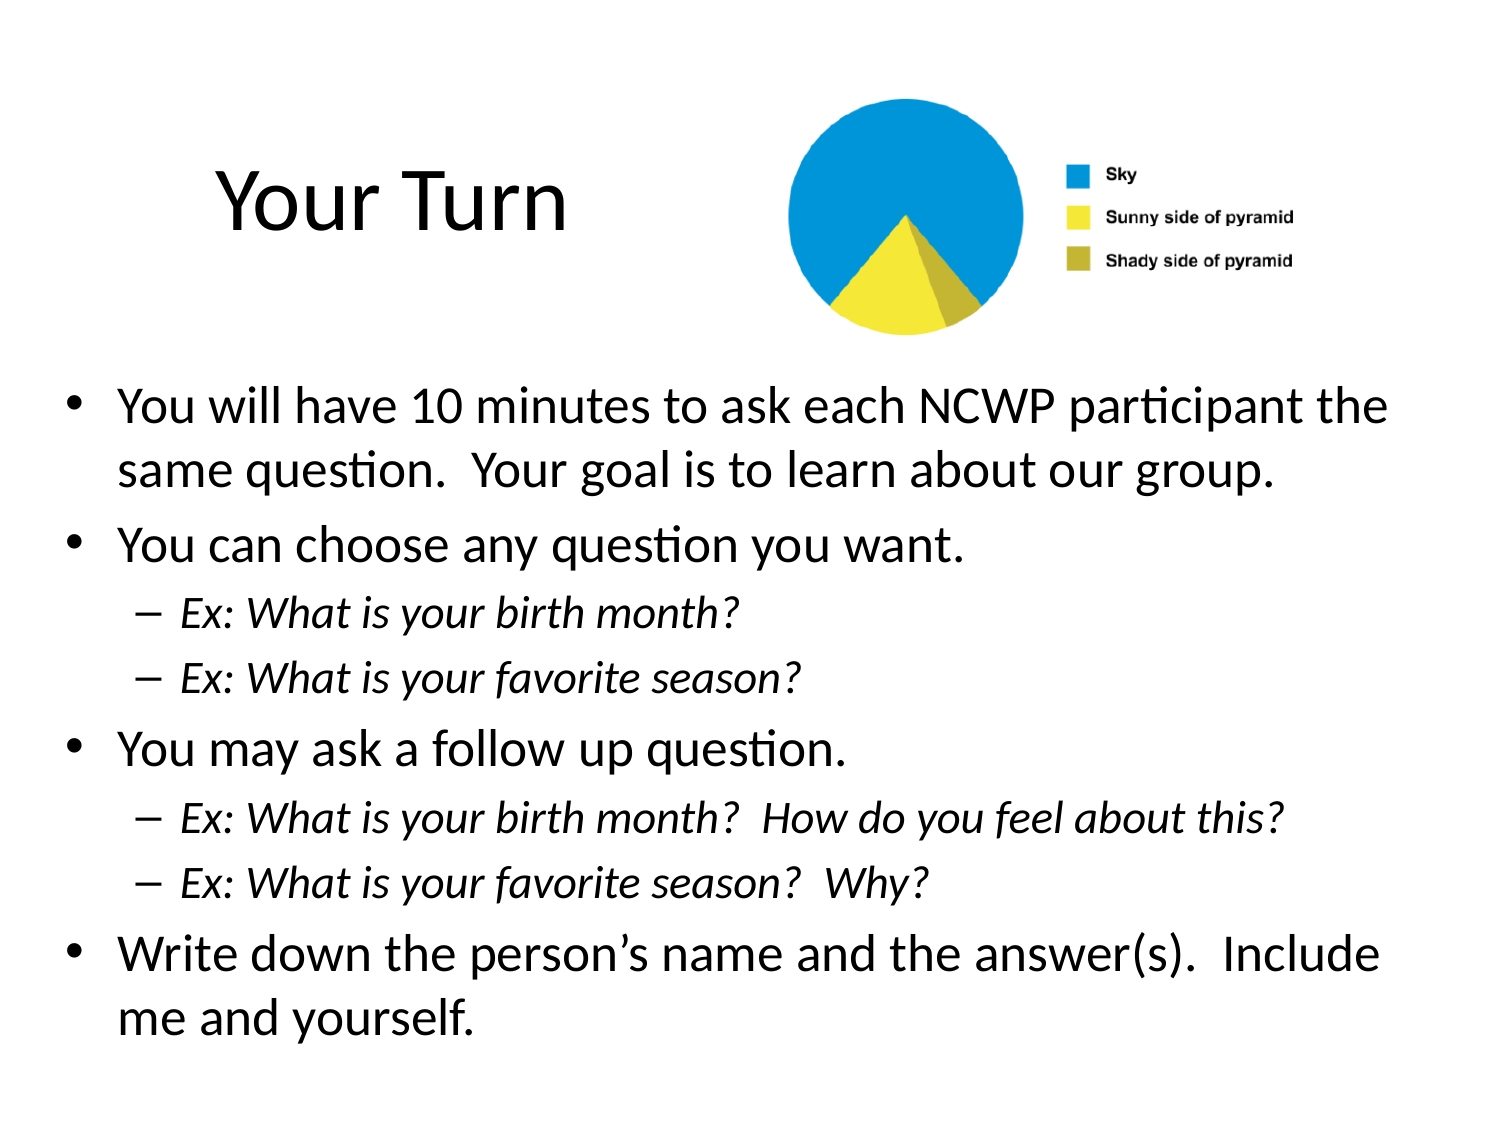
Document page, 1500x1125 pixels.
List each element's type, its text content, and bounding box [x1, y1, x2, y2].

title Your Turn [200, 99, 600, 288]
list You will have 10 minutes to ask each NCWP participant the same question. Your goal is to learn about our group. You can choose any question you want. Ex: What is your birth month? Ex: What is your favorite season? You may ask a follow up question. Ex: What is your birth month? How do you feel about this? Ex: What is your favorite season? Why? Write down the person’s name and the answer(s). Include me and yourself. [50, 362, 1450, 1063]
picture [751, 74, 1315, 358]
